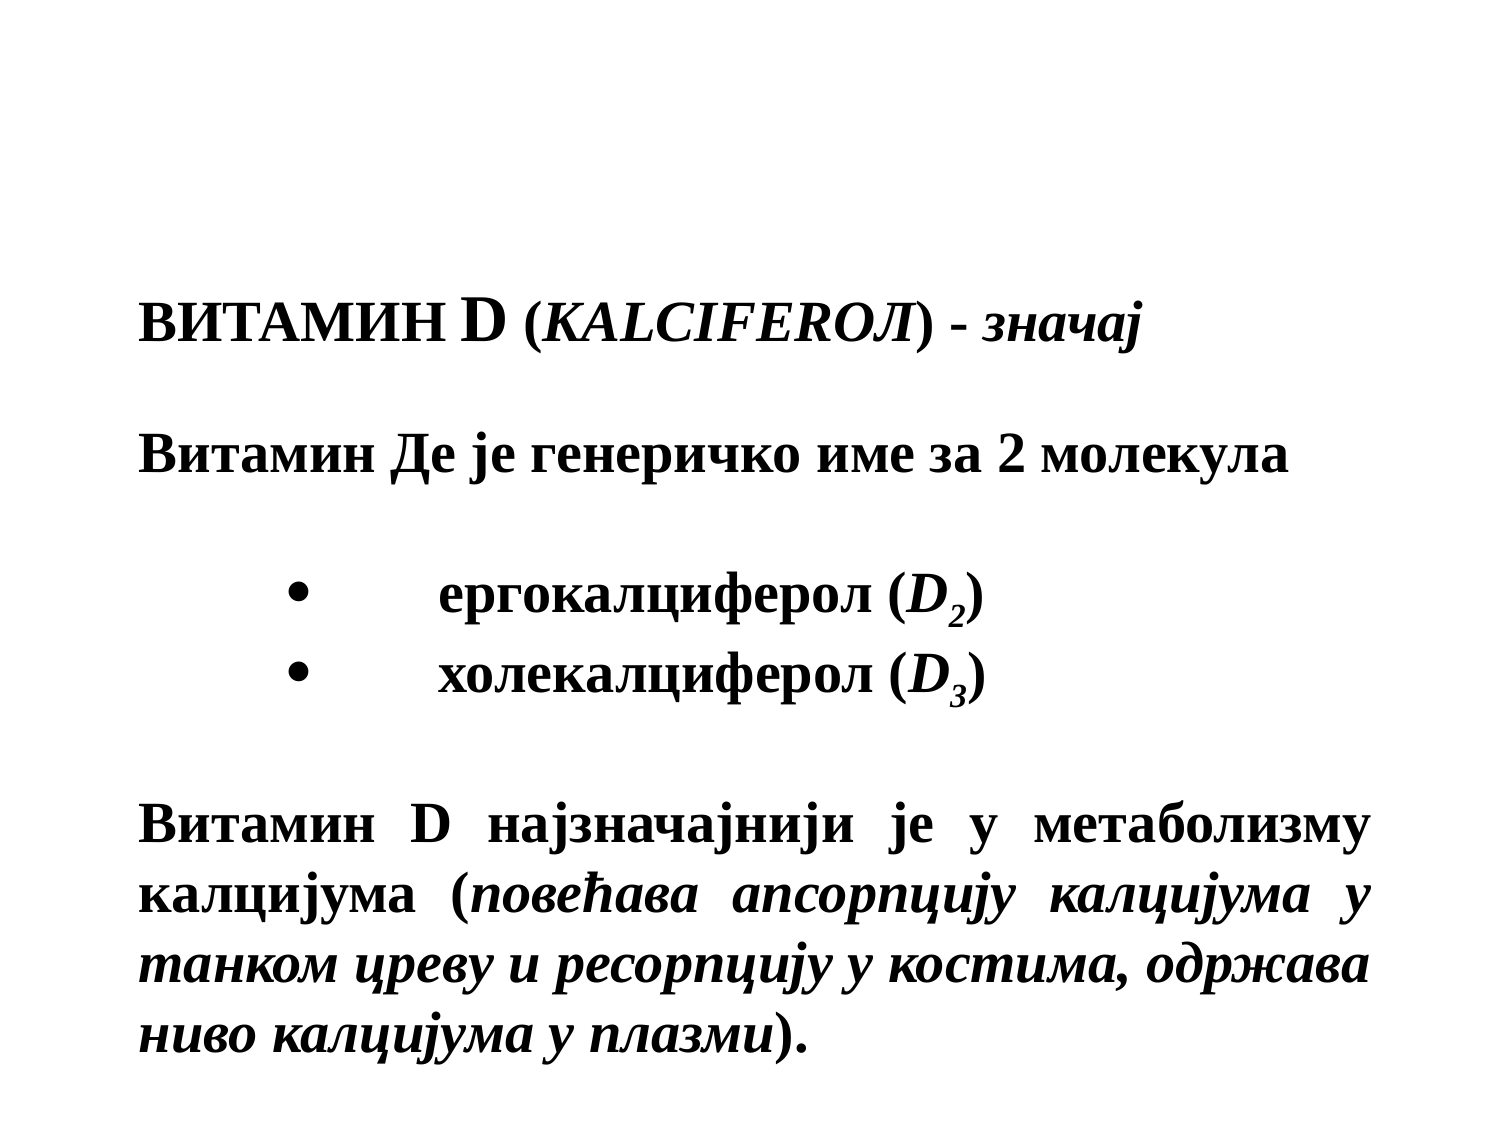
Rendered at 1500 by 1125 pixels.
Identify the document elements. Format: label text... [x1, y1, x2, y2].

text_box ВИТАМИН D (KALCIFEROЛ) - значај Витамин Дe је генеричко име за 2 молекула · ергокалциферол (D2) · холекалциферол (D3) Витамин D најзначајнији је у метаболизму калцијума (повећава апсорпцију калцијума у танком цреву и ресорпцију у костима, одржава ниво калцијума у плазми). [123, 267, 1387, 1072]
